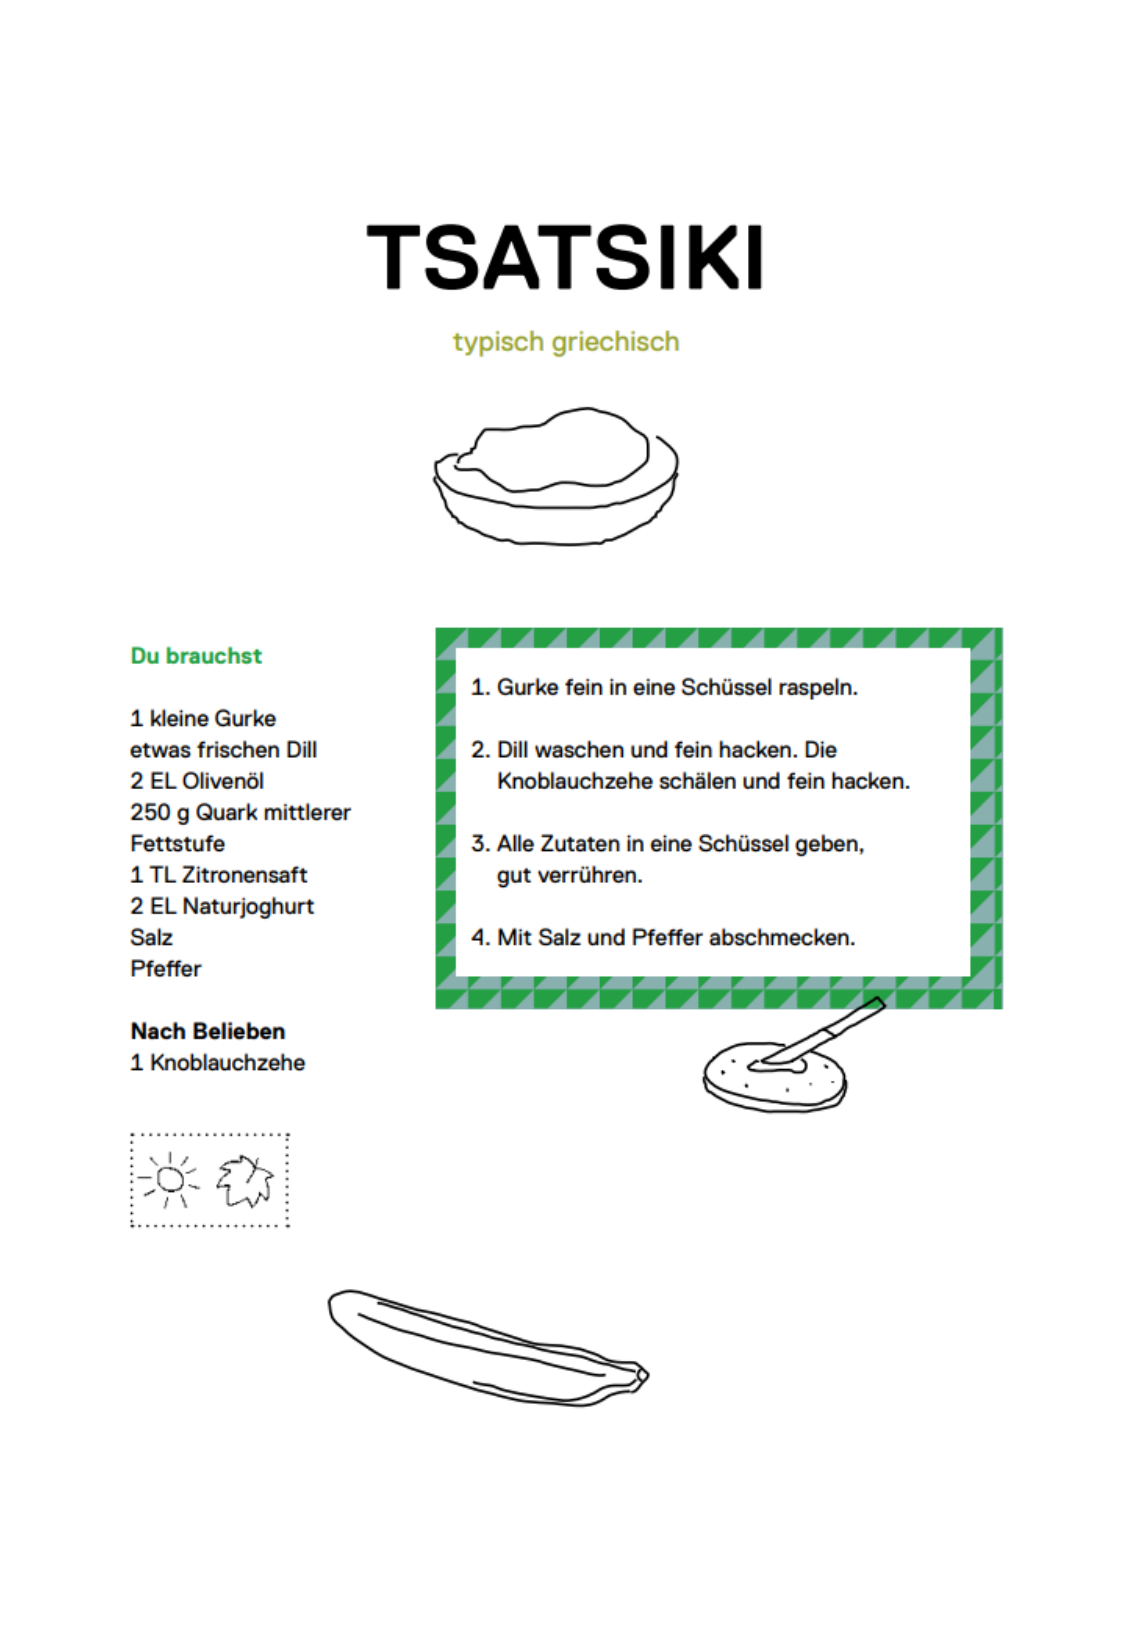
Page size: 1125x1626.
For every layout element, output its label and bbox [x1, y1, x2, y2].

picture [23, 179, 1102, 1446]
